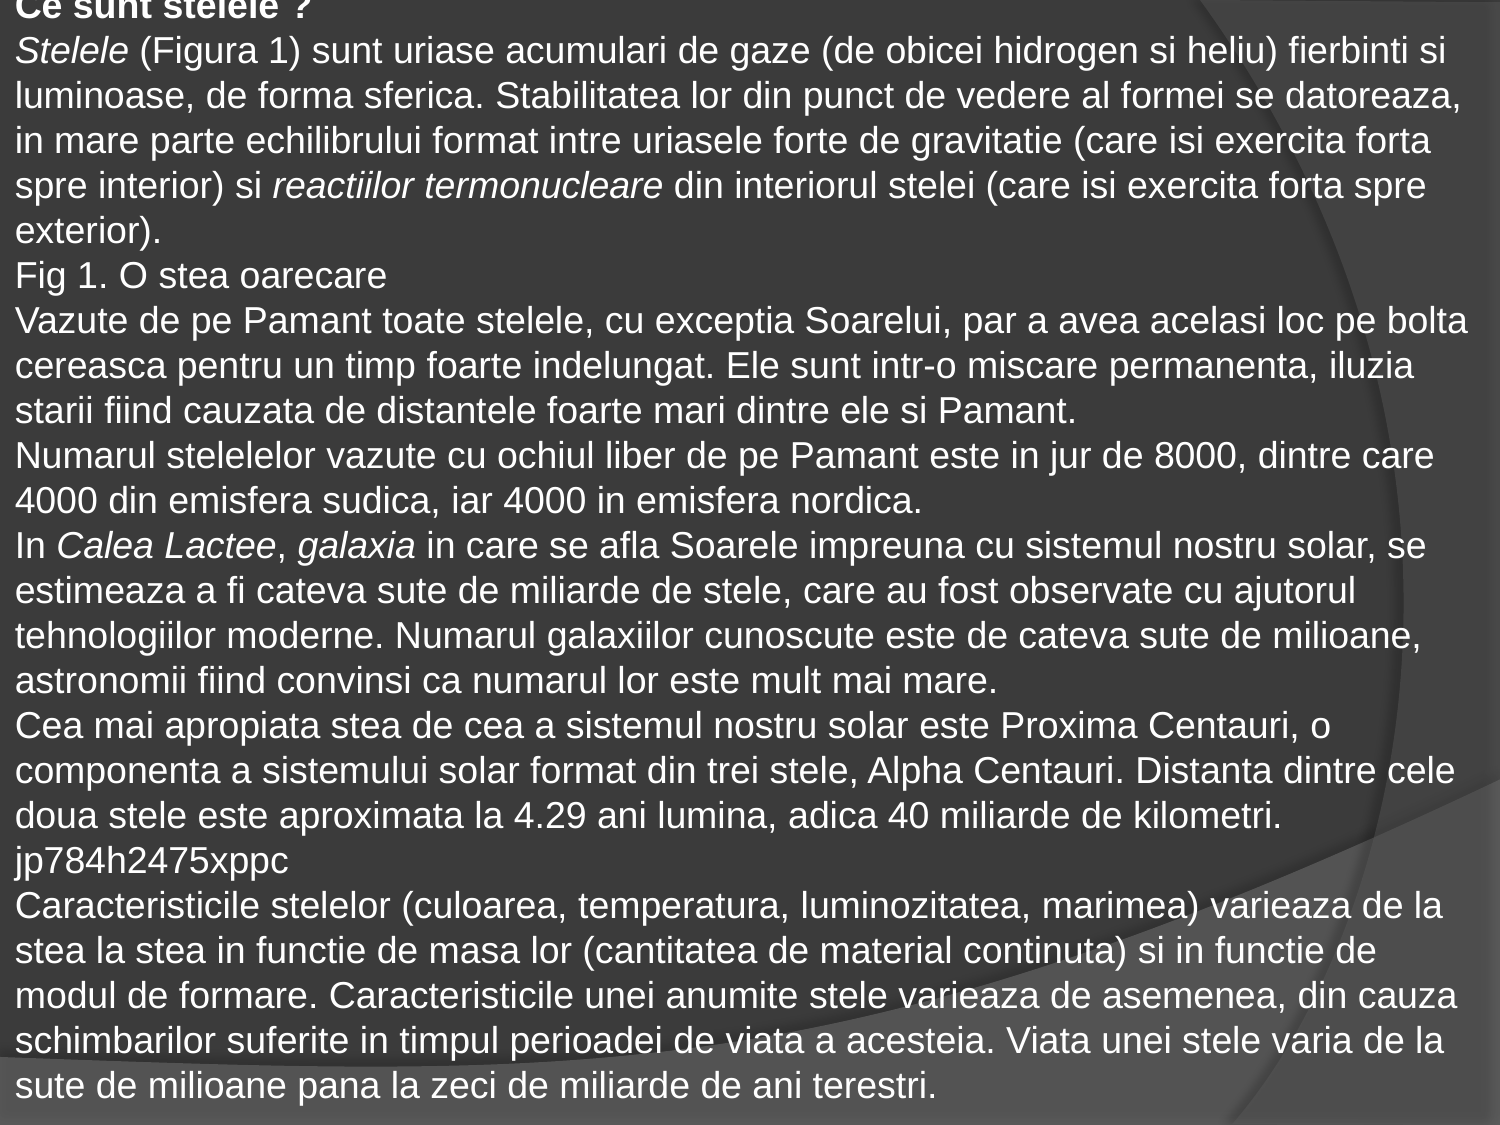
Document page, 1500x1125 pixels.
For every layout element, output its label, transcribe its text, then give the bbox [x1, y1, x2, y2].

text_box Ce sunt stelele ? Stelele (Figura 1) sunt uriase acumulari de gaze (de obicei hidrogen si heliu) fierbinti si luminoase, de forma sferica. Stabilitatea lor din punct de vedere al formei se datoreaza, in mare parte echilibrului format intre uriasele forte de gravitatie (care isi exercita forta spre interior) si reactiilor termonucleare din interiorul stelei (care isi exercita forta spre exterior). Fig 1. O stea oarecare Vazute de pe Pamant toate stelele, cu exceptia Soarelui, par a avea acelasi loc pe bolta cereasca pentru un timp foarte indelungat. Ele sunt intr-o miscare permanenta, iluzia starii fiind cauzata de distantele foarte mari dintre ele si Pamant. Numarul stelelelor vazute cu ochiul liber de pe Pamant este in jur de 8000, dintre care 4000 din emisfera sudica, iar 4000 in emisfera nordica. In Calea Lactee, galaxia in care se afla Soarele impreuna cu sistemul nostru solar, se estimeaza a fi cateva sute de miliarde de stele, care au fost observate cu ajutorul tehnologiilor moderne. Numarul galaxiilor cunoscute este de cateva sute de milioane, astronomii fiind convinsi ca numarul lor este mult mai mare. Cea mai apropiata stea de cea a sistemul nostru solar este Proxima Centauri, o componenta a sistemului solar format din trei stele, Alpha Centauri. Distanta dintre cele doua stele este aproximata la 4.29 ani lumina, adica 40 miliarde de kilometri. jp784h2475xppc Caracteristicile stelelor (culoarea, temperatura, luminozitatea, marimea) varieaza de la stea la stea in functie de masa lor (cantitatea de material continuta) si in functie de modul de formare. Caracteristicile unei anumite stele varieaza de asemenea, din cauza schimbarilor suferite in timpul perioadei de viata a acesteia. Viata unei stele varia de la sute de milioane pana la zeci de miliarde de ani terestri. [0, 0, 1500, 1114]
